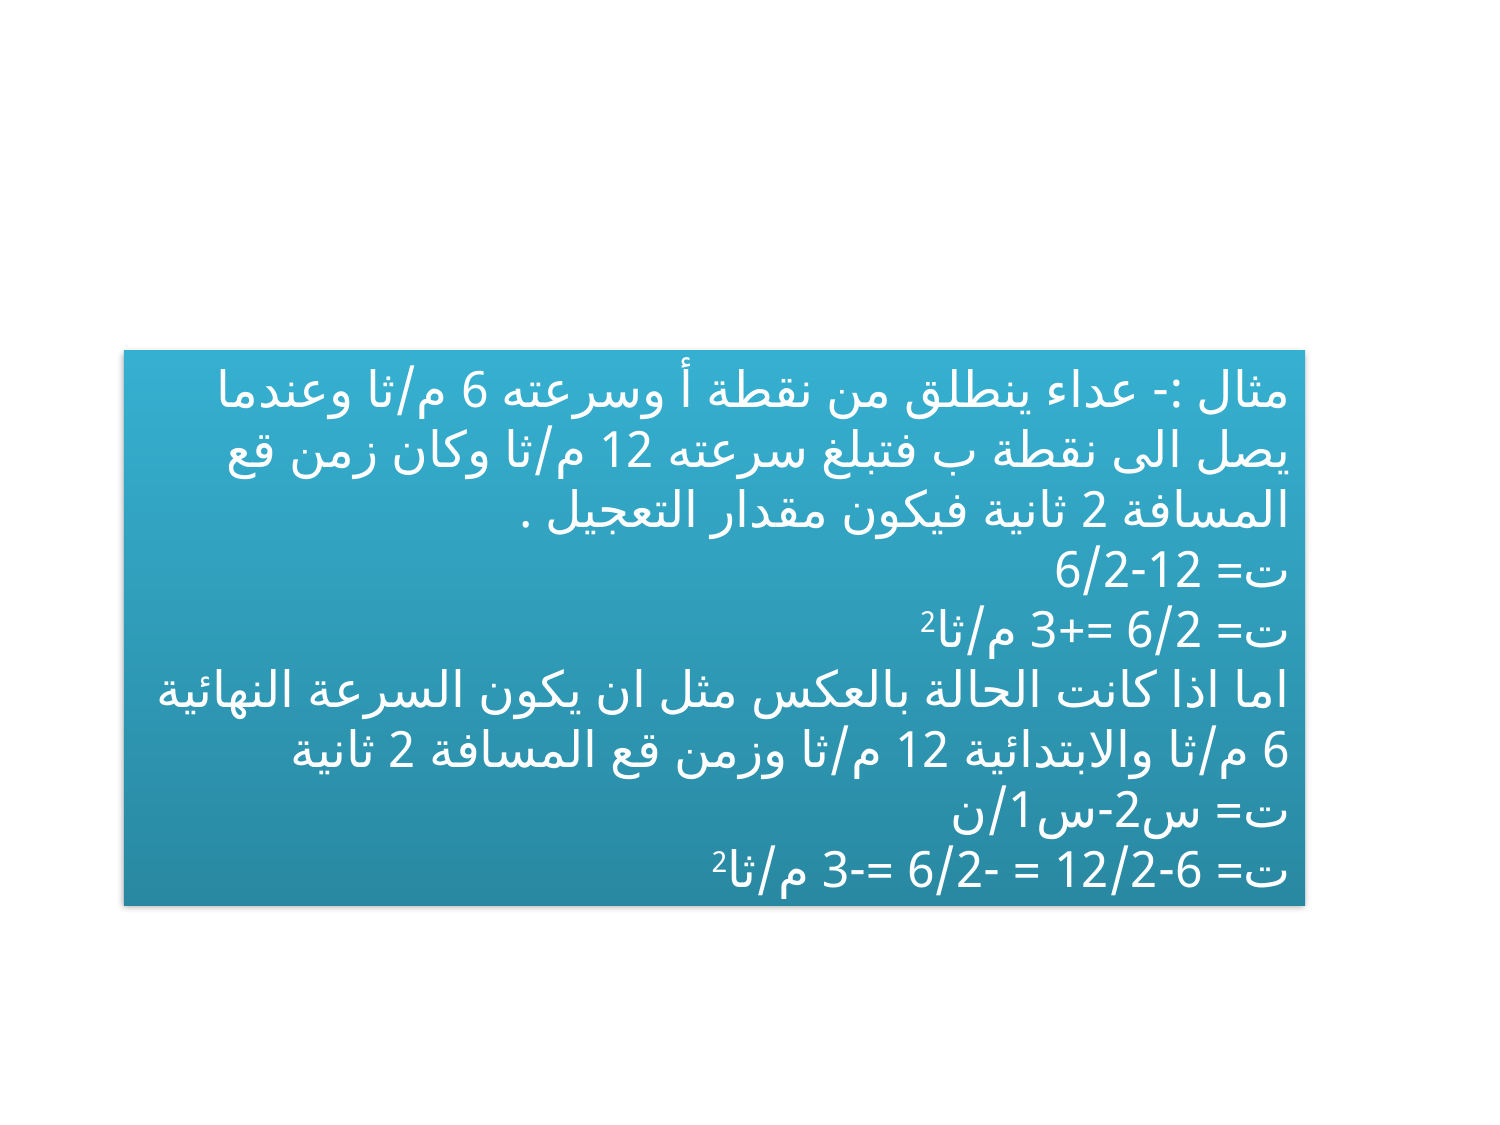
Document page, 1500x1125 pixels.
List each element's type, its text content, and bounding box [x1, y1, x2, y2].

text_box مثال :- عداء ينطلق من نقطة أ وسرعته 6 م/ثا وعندما يصل الى نقطة ب فتبلغ سرعته 12 م/ثا وكان زمن قع المسافة 2 ثانية فيكون مقدار التعجيل . ت= 12-6/2 ت= 6/2 =+3 م/ثا2 اما اذا كانت الحالة بالعكس مثل ان يكون السرعة النهائية 6 م/ثا والابتدائية 12 م/ثا وزمن قع المسافة 2 ثانية ت= س2-س1/ن ت= 6-12/2 = -6/2 =-3 م/ثا2 [123, 350, 1306, 906]
